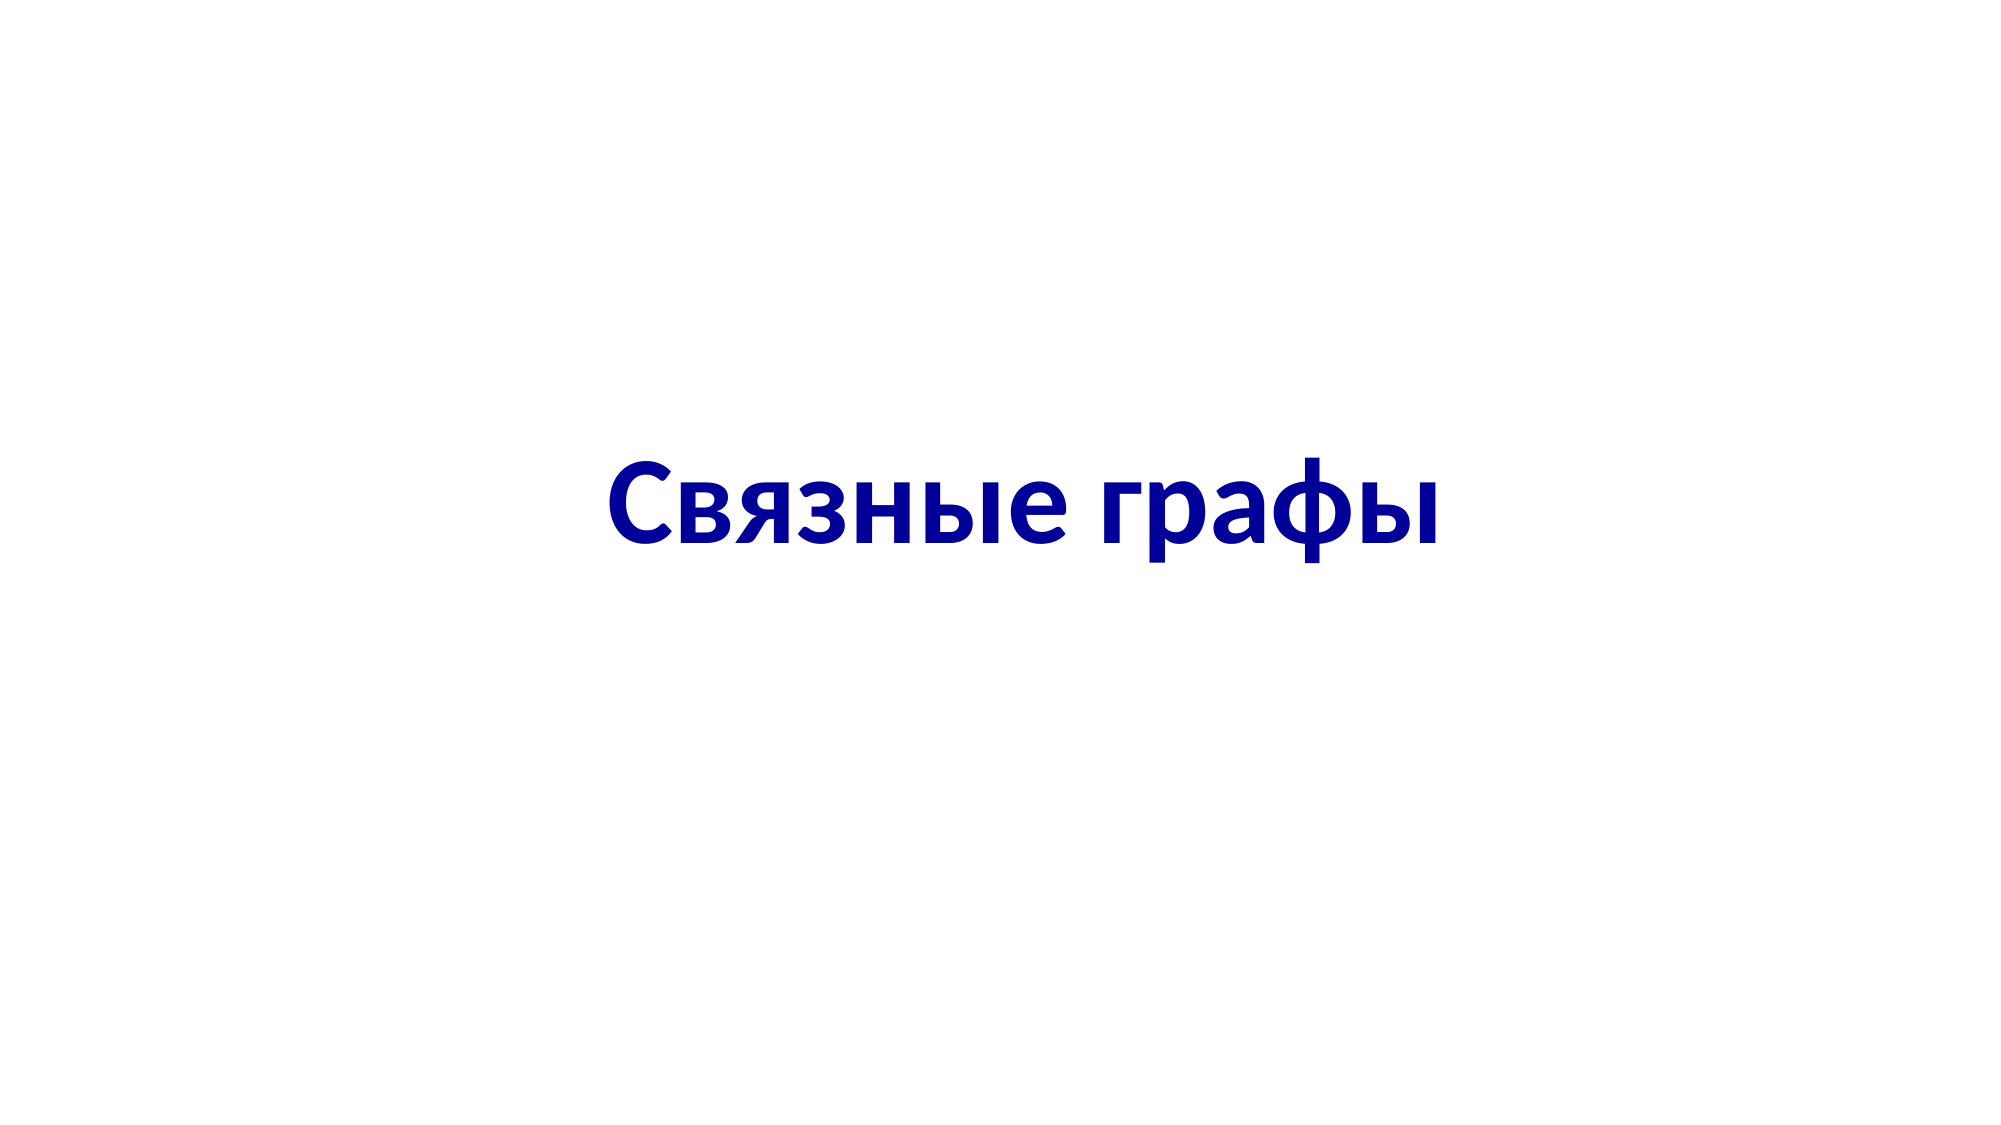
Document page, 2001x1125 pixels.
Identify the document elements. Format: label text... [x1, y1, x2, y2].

list Связные графы [163, 428, 1889, 608]
